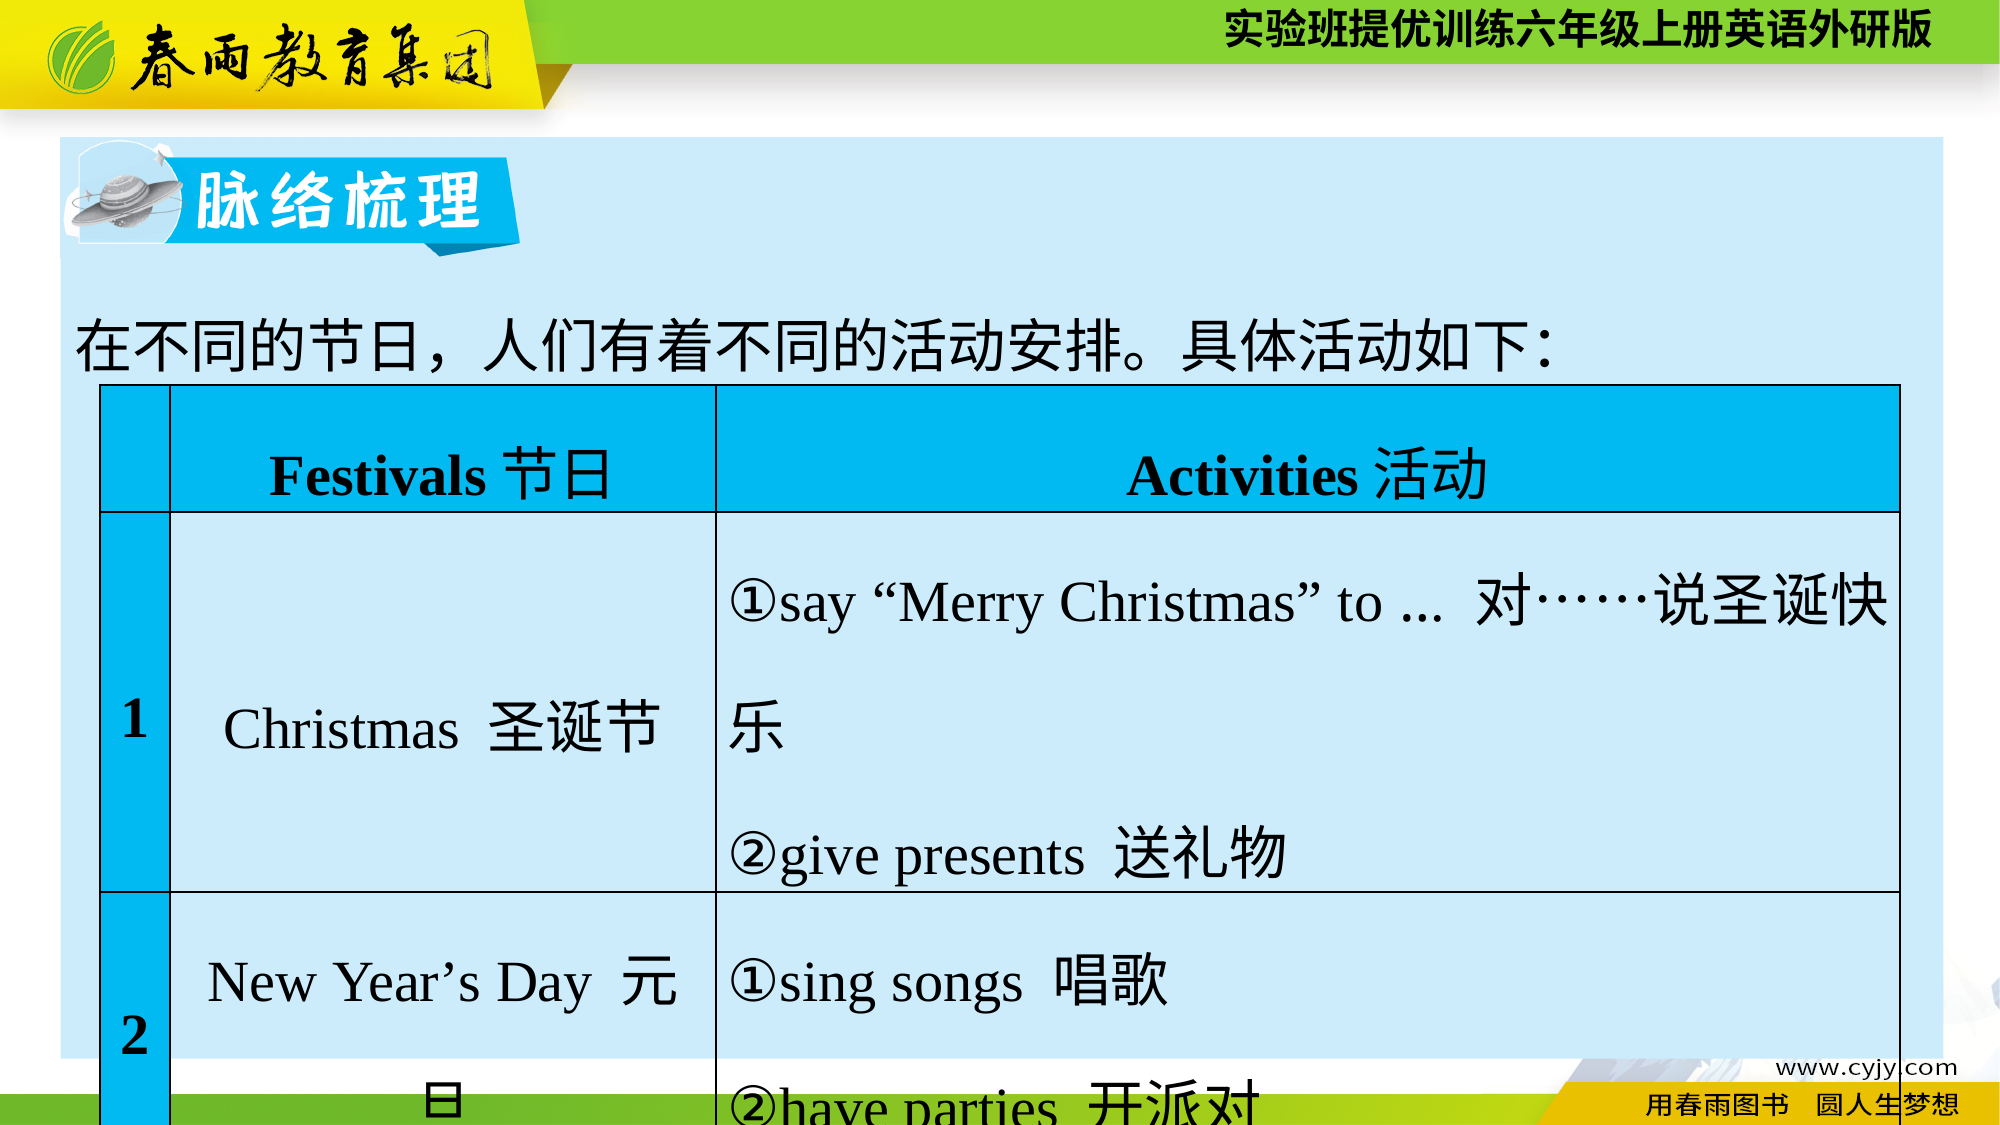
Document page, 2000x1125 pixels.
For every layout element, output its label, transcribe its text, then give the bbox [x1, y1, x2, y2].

text_box [60, 375, 1944, 1059]
table_cell New Year’s Day 元旦 [171, 893, 715, 1125]
list 在不同的节日，人们有着不同的活动安排。具体活动如下： [59, 267, 1944, 375]
table_header Activities活动 [717, 386, 1899, 511]
table_cell 1 [101, 513, 169, 891]
table_cell ①say “Merry Christmas” to ... 对……说圣诞快乐 ②give presents 送礼物 [717, 513, 1899, 891]
table_cell Christmas 圣诞节 [171, 513, 715, 891]
table_cell 2 [101, 893, 169, 1125]
text_box [517, 137, 1944, 267]
picture [0, 0, 2000, 1125]
table_cell ①sing songs 唱歌 ②have parties 开派对 [717, 893, 1899, 1125]
table_header [101, 386, 169, 511]
table_header Festivals节日 [171, 386, 715, 511]
